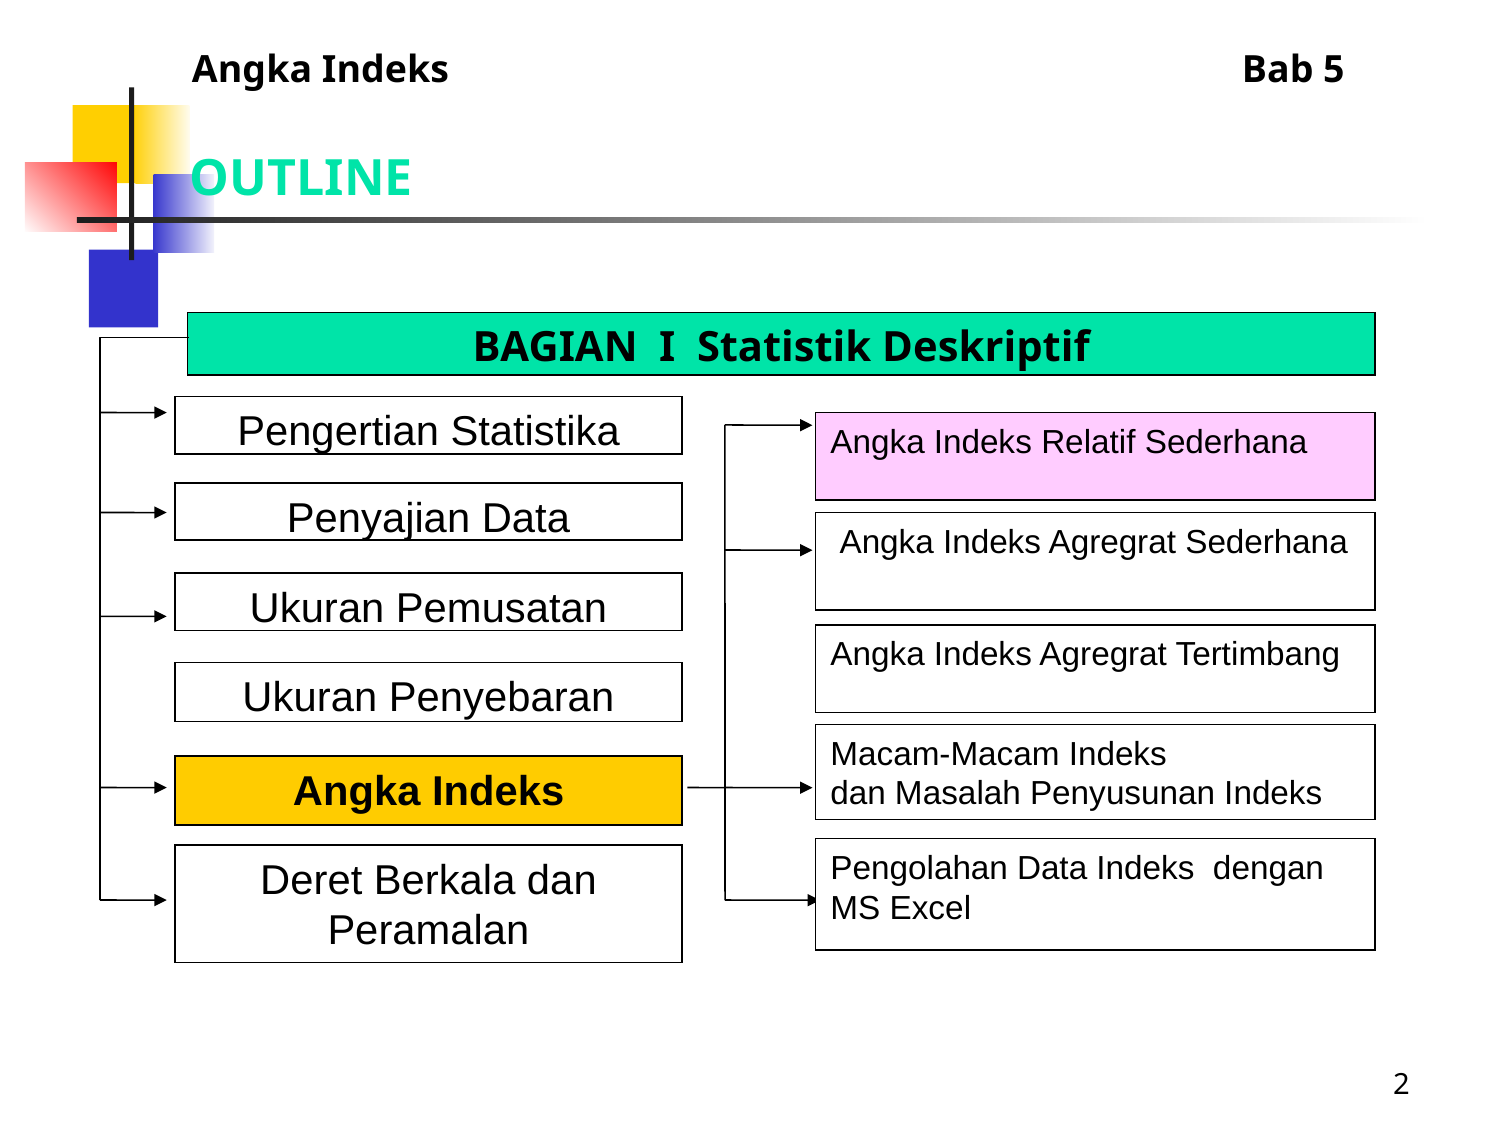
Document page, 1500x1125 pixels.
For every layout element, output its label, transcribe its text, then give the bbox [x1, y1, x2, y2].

title OUTLINE [174, 124, 1454, 213]
text_box Angka Indeks Bab 5 [177, 37, 1360, 98]
slide_number 2 [1112, 1037, 1426, 1113]
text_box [99, 312, 1376, 963]
